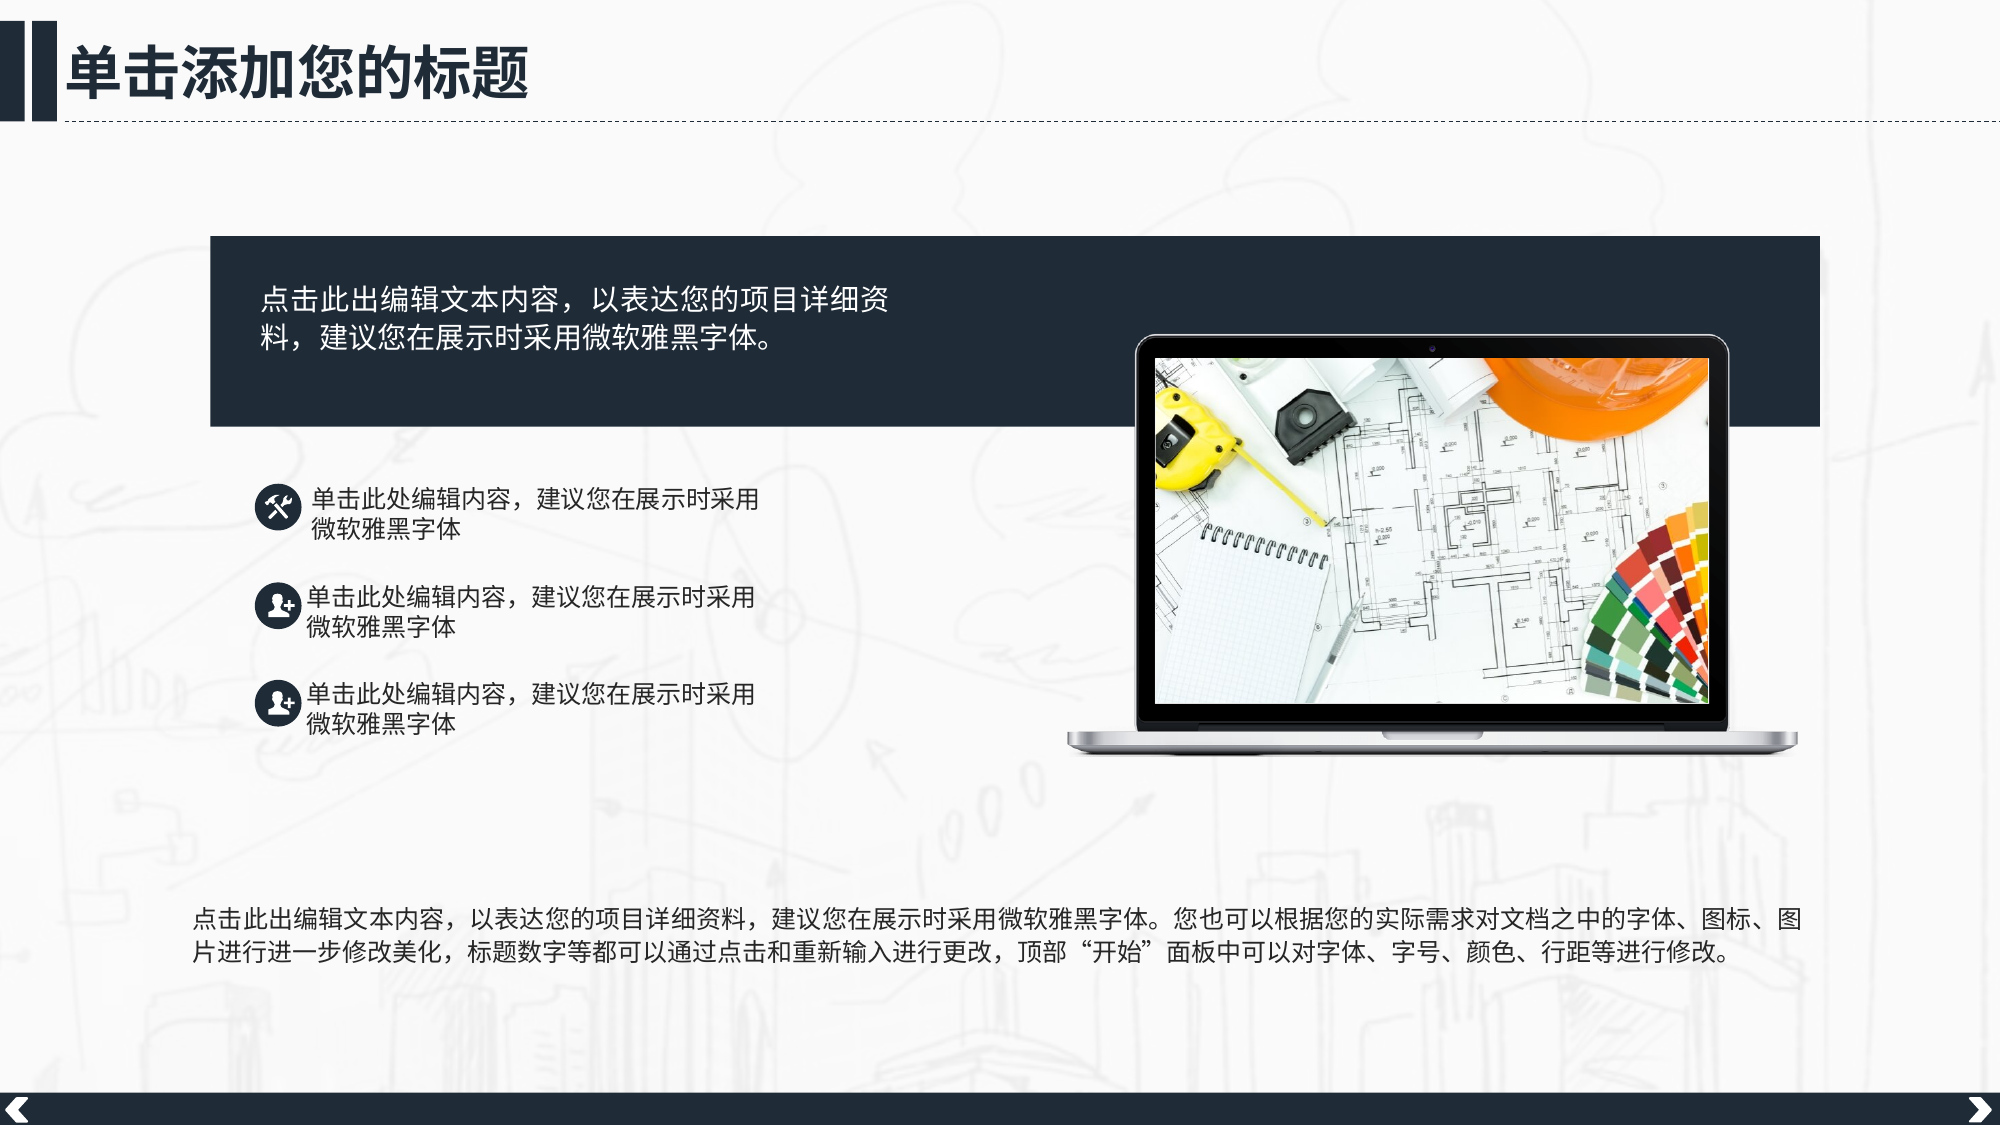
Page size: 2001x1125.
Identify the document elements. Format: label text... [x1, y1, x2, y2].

text_box 单击此处编辑内容，建议您在展示时采用微软雅黑字体 [311, 483, 778, 544]
text_box 单击此处编辑内容，建议您在展示时采用微软雅黑字体 [306, 581, 773, 642]
text_box 点击此出编辑文本内容，以表达您的项目详细资料，建议您在展示时采用微软雅黑字体。 [260, 277, 890, 355]
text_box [254, 679, 302, 727]
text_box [254, 582, 302, 630]
text_box [209, 235, 1821, 428]
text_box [254, 483, 302, 531]
text_box 点击此出编辑文本内容，以表达您的项目详细资料，建议您在展示时采用微软雅黑字体。您也可以根据您的实际需求对文档之中的字体、图标、图片进行进一步修改美化，标题数字等都可以通过点击和重新输入进行更改，顶部“开始”面板中可以对字体、字号、颜色、行距等进行修改。 [177, 893, 1820, 974]
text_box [1064, 331, 1800, 757]
text_box 单击此处编辑内容，建议您在展示时采用微软雅黑字体 [306, 678, 773, 739]
